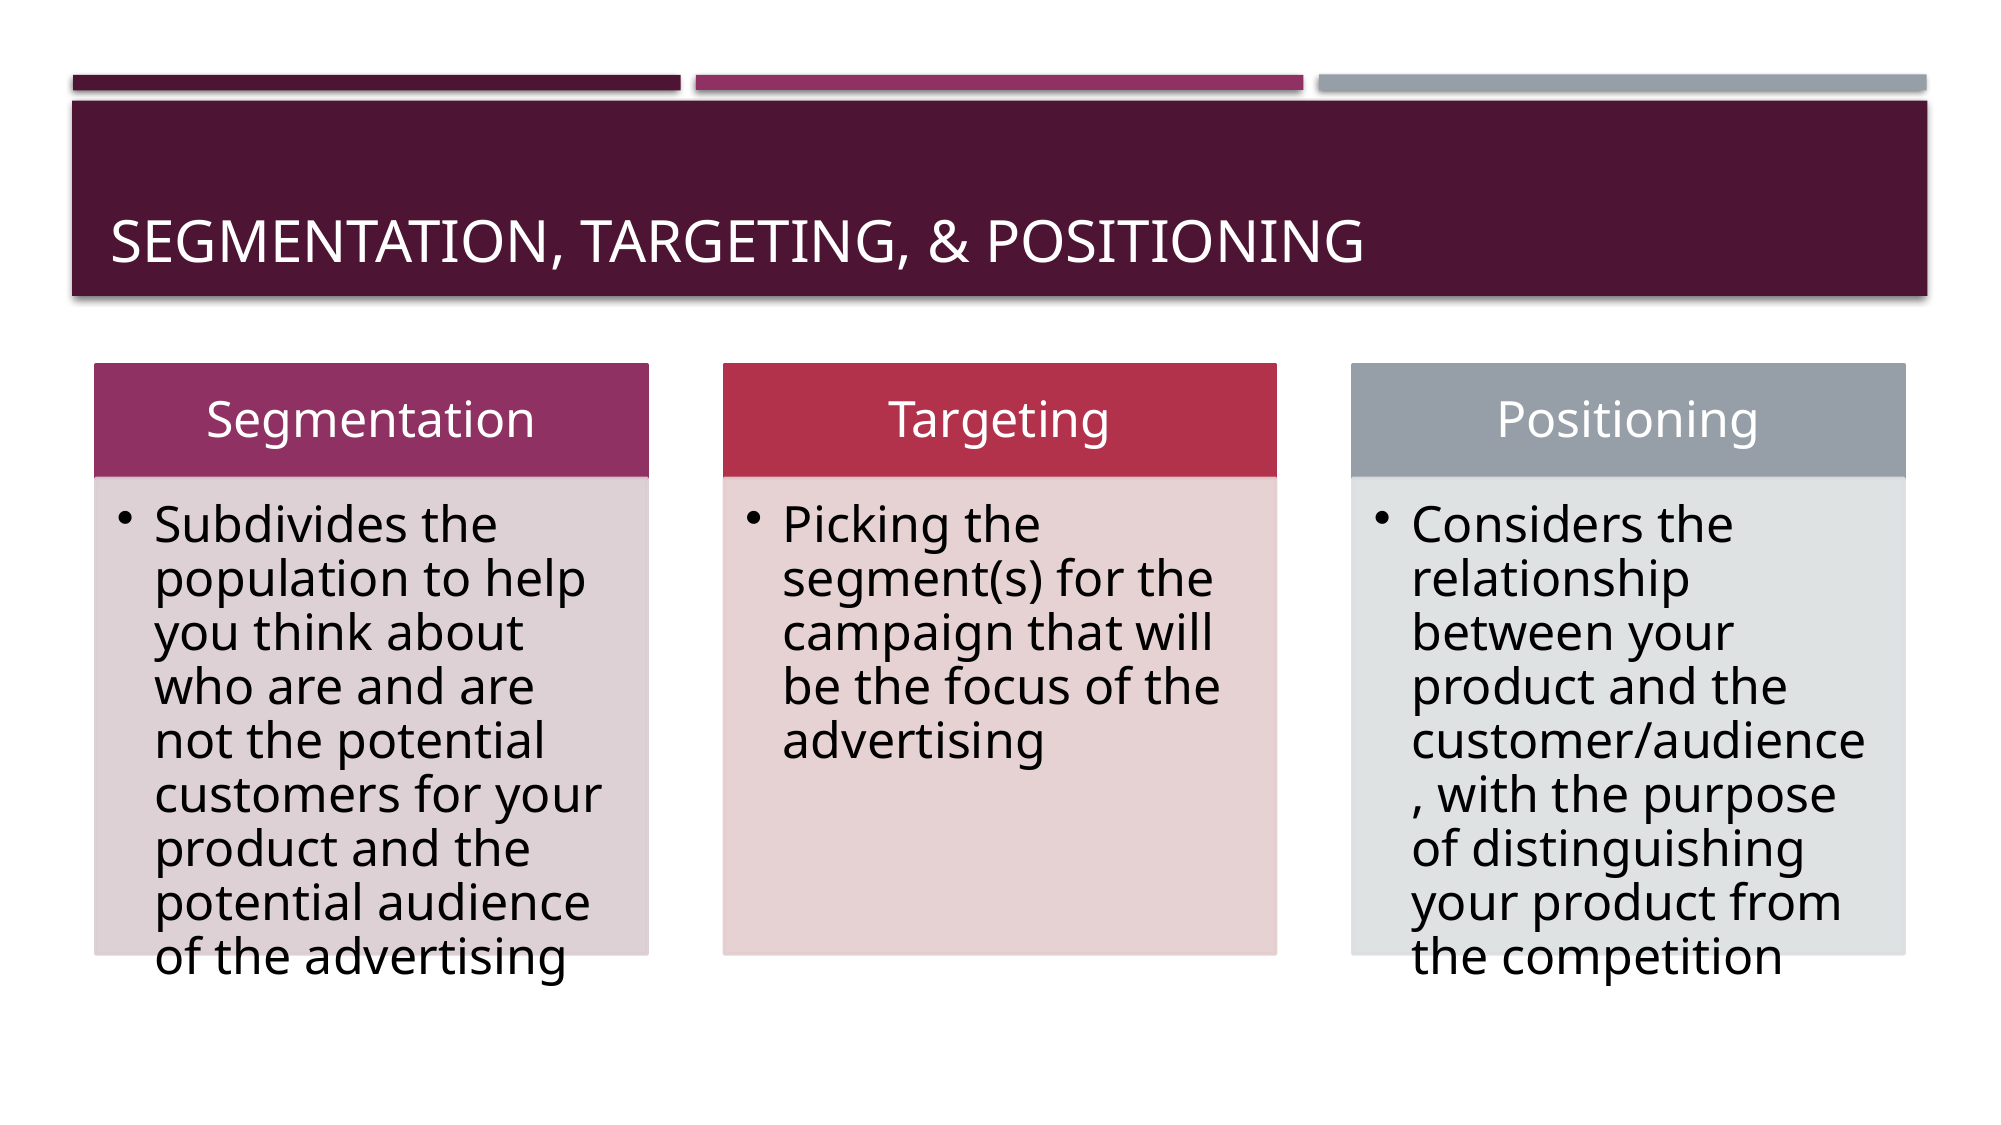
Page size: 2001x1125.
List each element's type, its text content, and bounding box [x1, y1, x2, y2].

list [94, 357, 1906, 962]
title Segmentation, targeting, & positioning [95, 115, 1905, 282]
